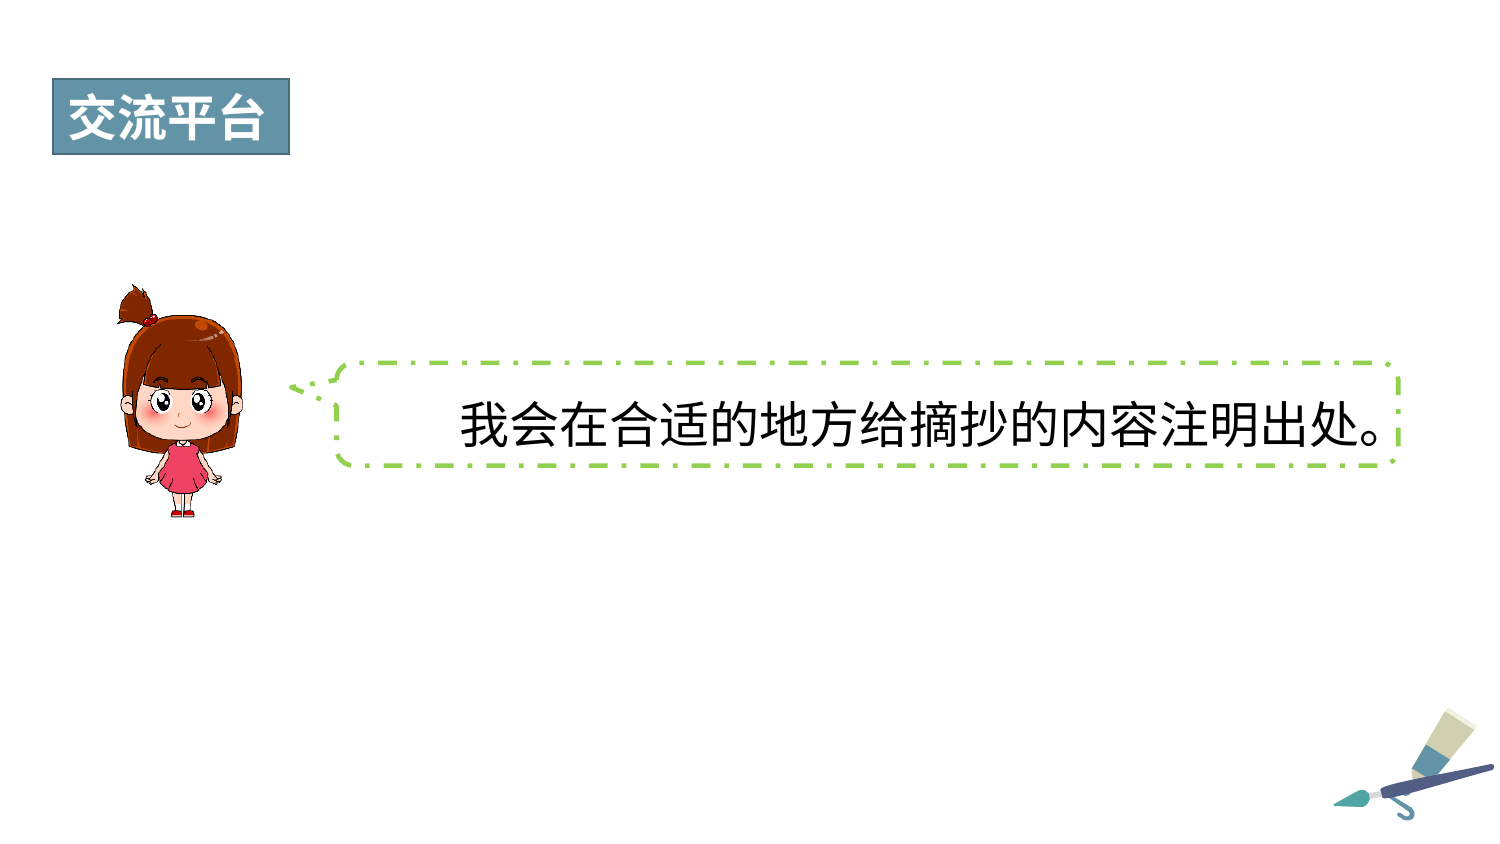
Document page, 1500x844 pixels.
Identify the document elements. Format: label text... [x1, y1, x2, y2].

text_box 交流平台 [52, 78, 290, 155]
picture [96, 242, 246, 575]
text_box 我会在合适的地方给摘抄的内容注明出处。 [291, 362, 1399, 466]
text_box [1358, 708, 1481, 844]
